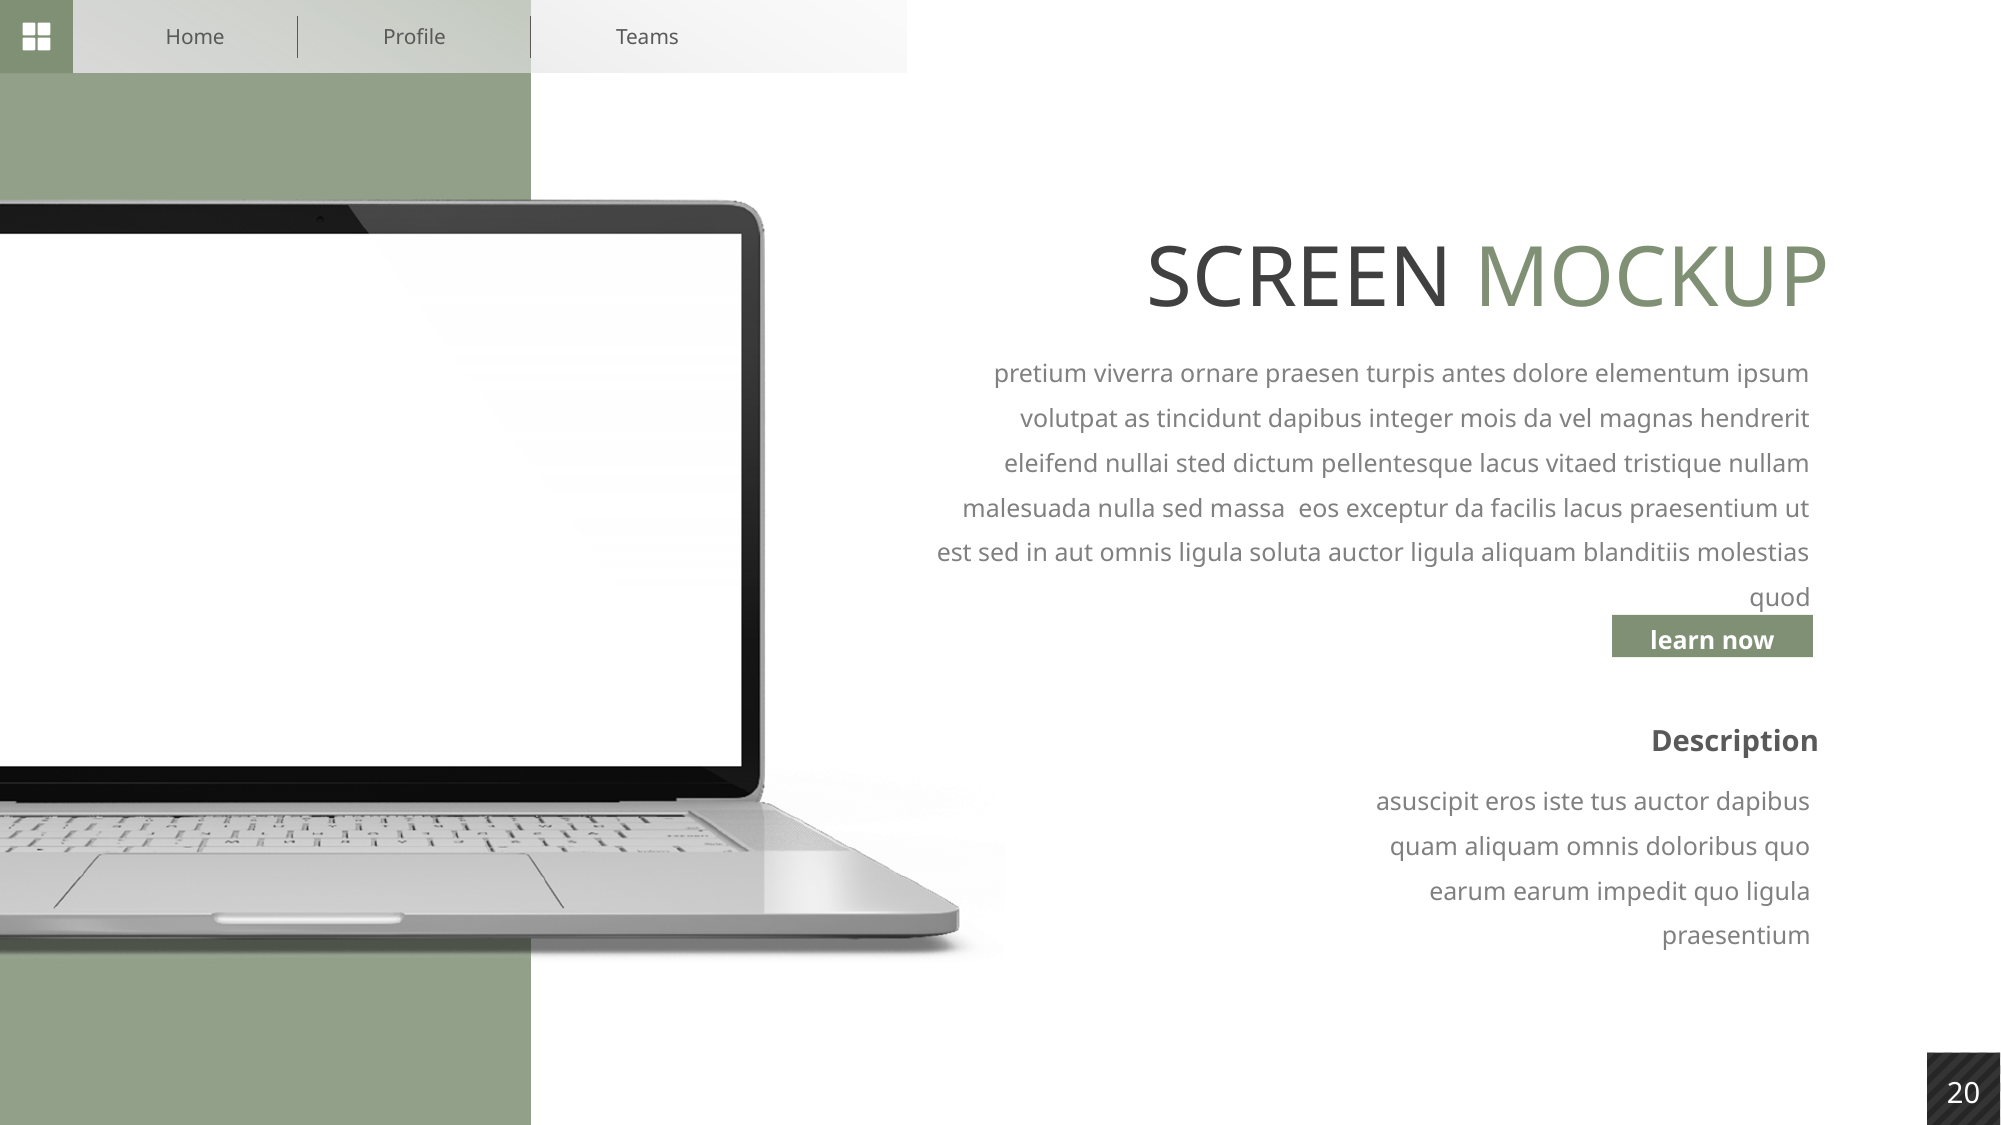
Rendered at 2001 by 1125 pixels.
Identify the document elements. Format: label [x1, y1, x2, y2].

text_box [0, 0, 2001, 1125]
